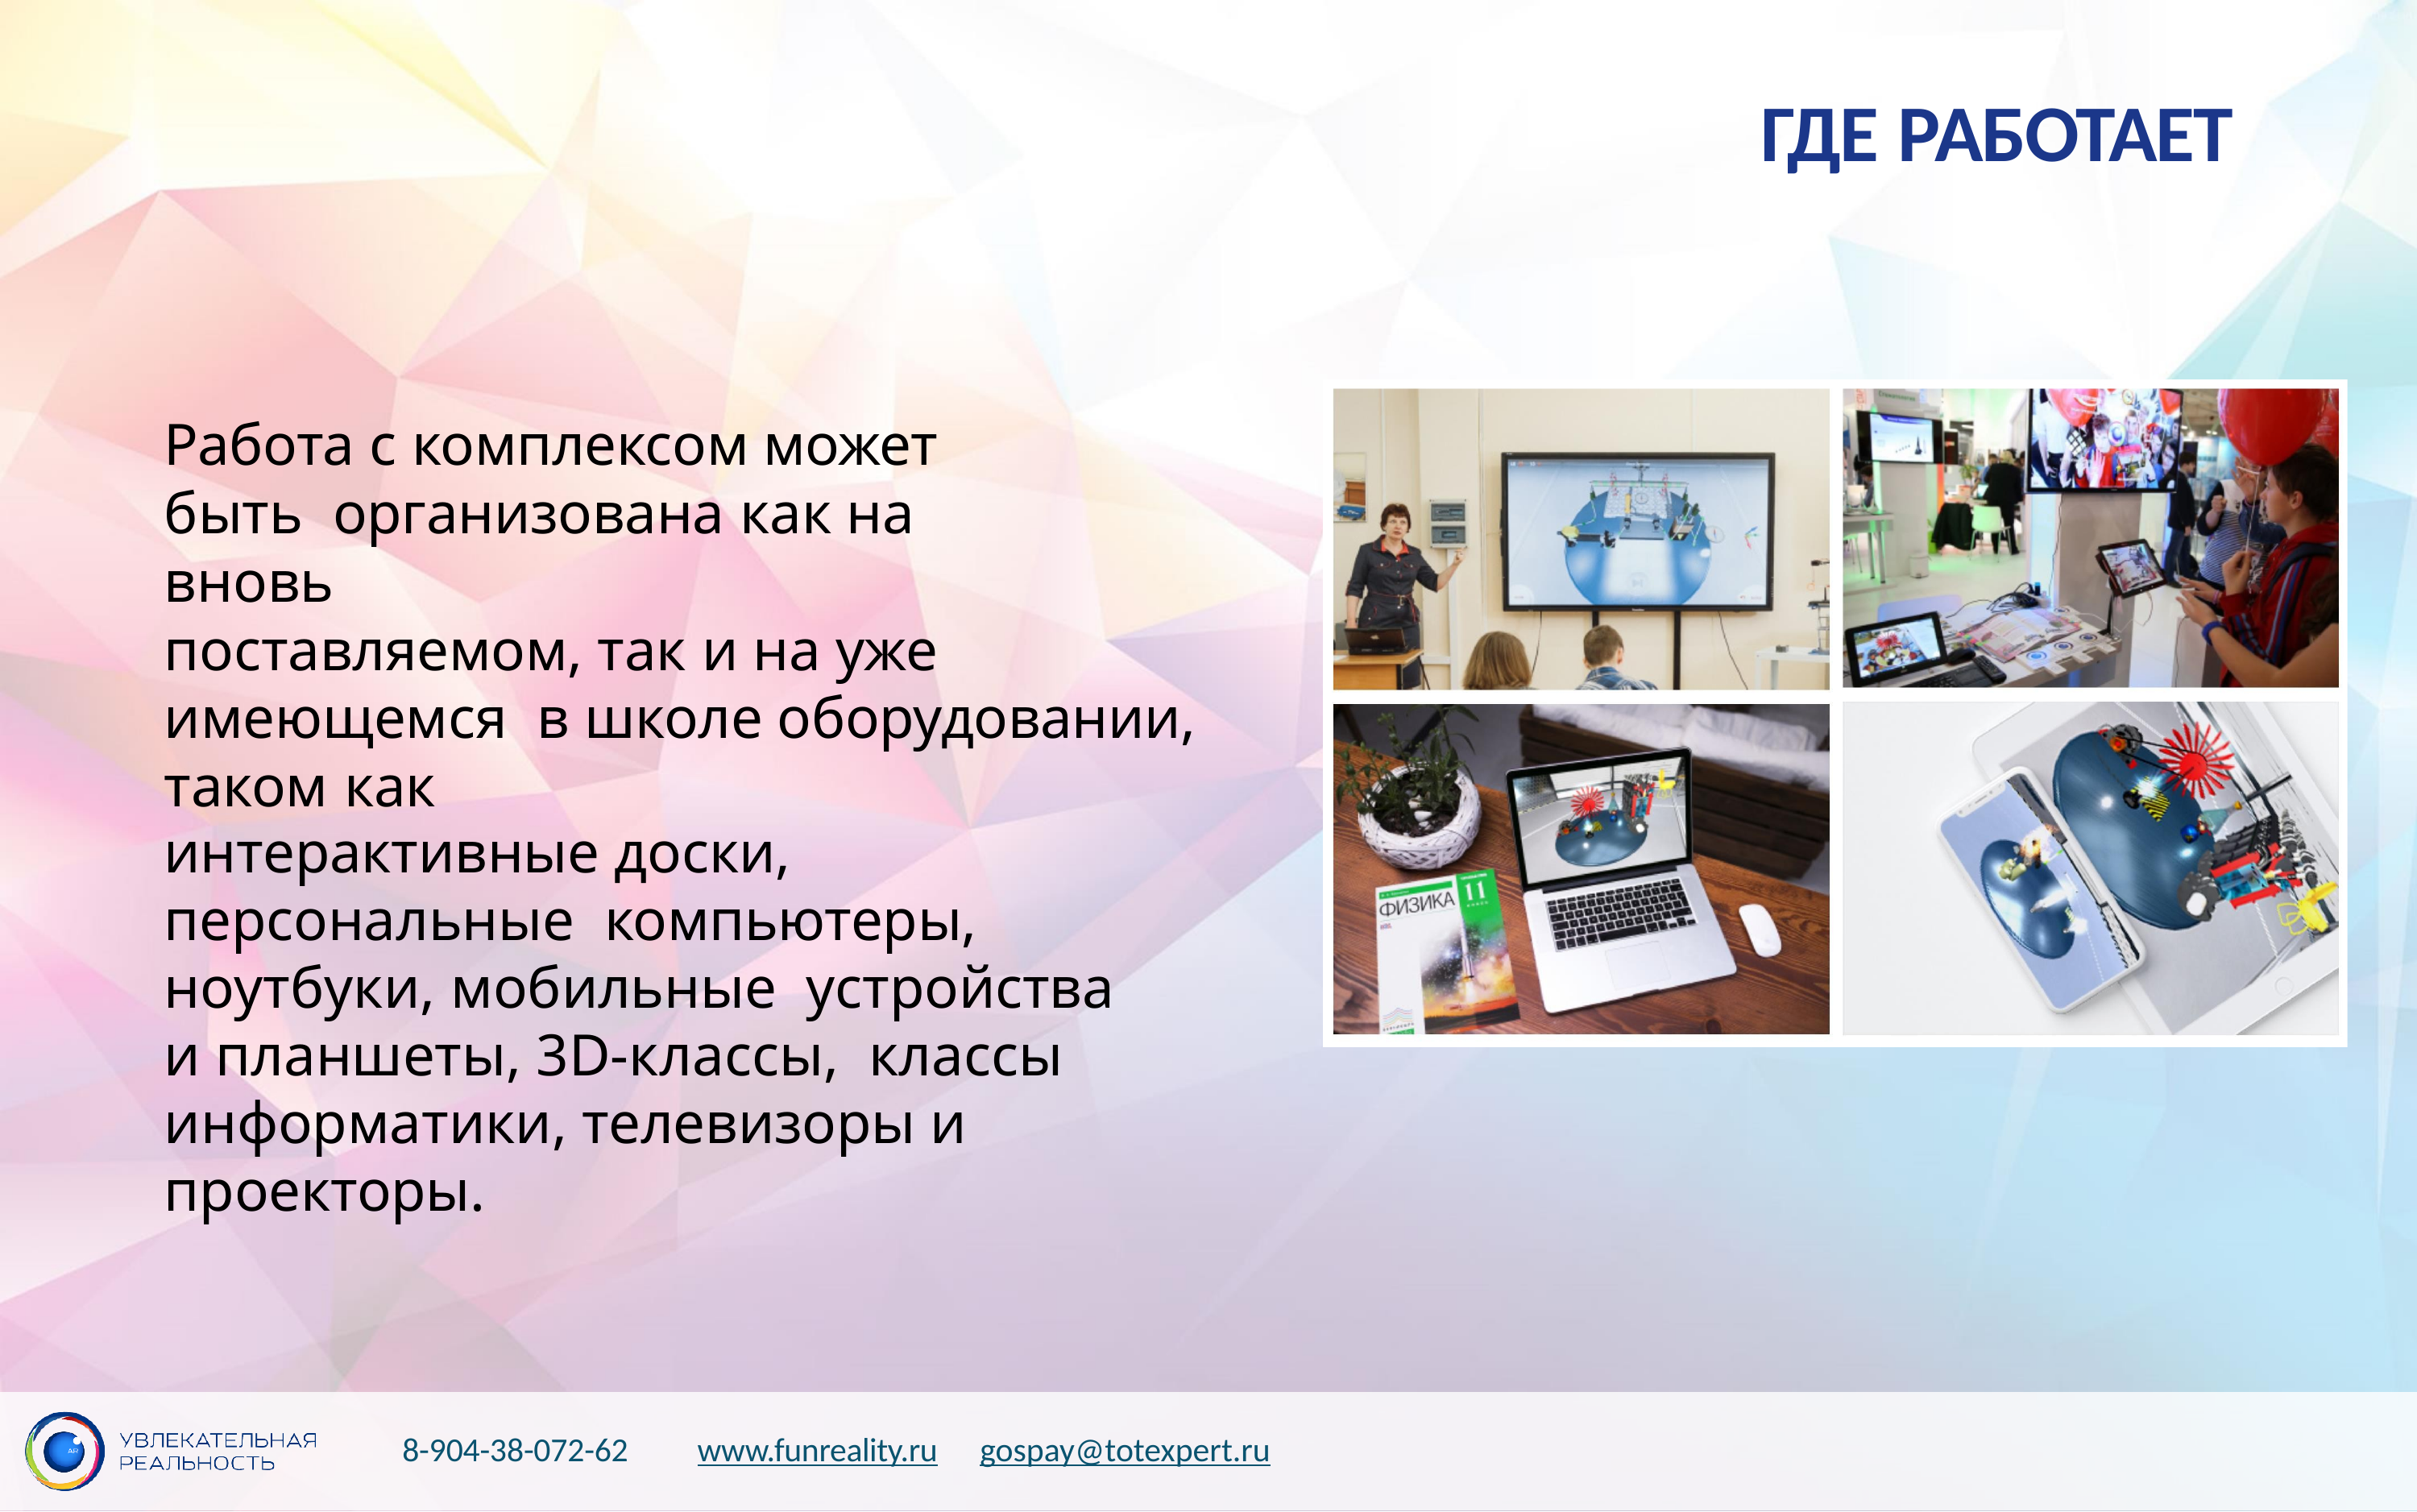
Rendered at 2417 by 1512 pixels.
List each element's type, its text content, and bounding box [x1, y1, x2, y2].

text_box Работа с комплексом может быть организована как на вновь поставляемом, так и на уже имеющемся в школе оборудовании, таком как интерактивные доски, персональные компьютеры, ноутбуки, мобильные устройства и планшеты, 3D-классы, классы информатики, телевизоры и проекторы. [162, 406, 1230, 1225]
picture [0, 0, 2417, 1392]
text_box [1323, 379, 2348, 1047]
picture [17, 1404, 323, 1498]
text_box www.funreality.ru [695, 1435, 945, 1469]
title ГДЕ РАБОТАЕТ [1759, 78, 2251, 333]
text_box 8-904-38-072-62 [400, 1435, 654, 1469]
footer gospay@totexpert.ru [978, 1435, 1279, 1512]
